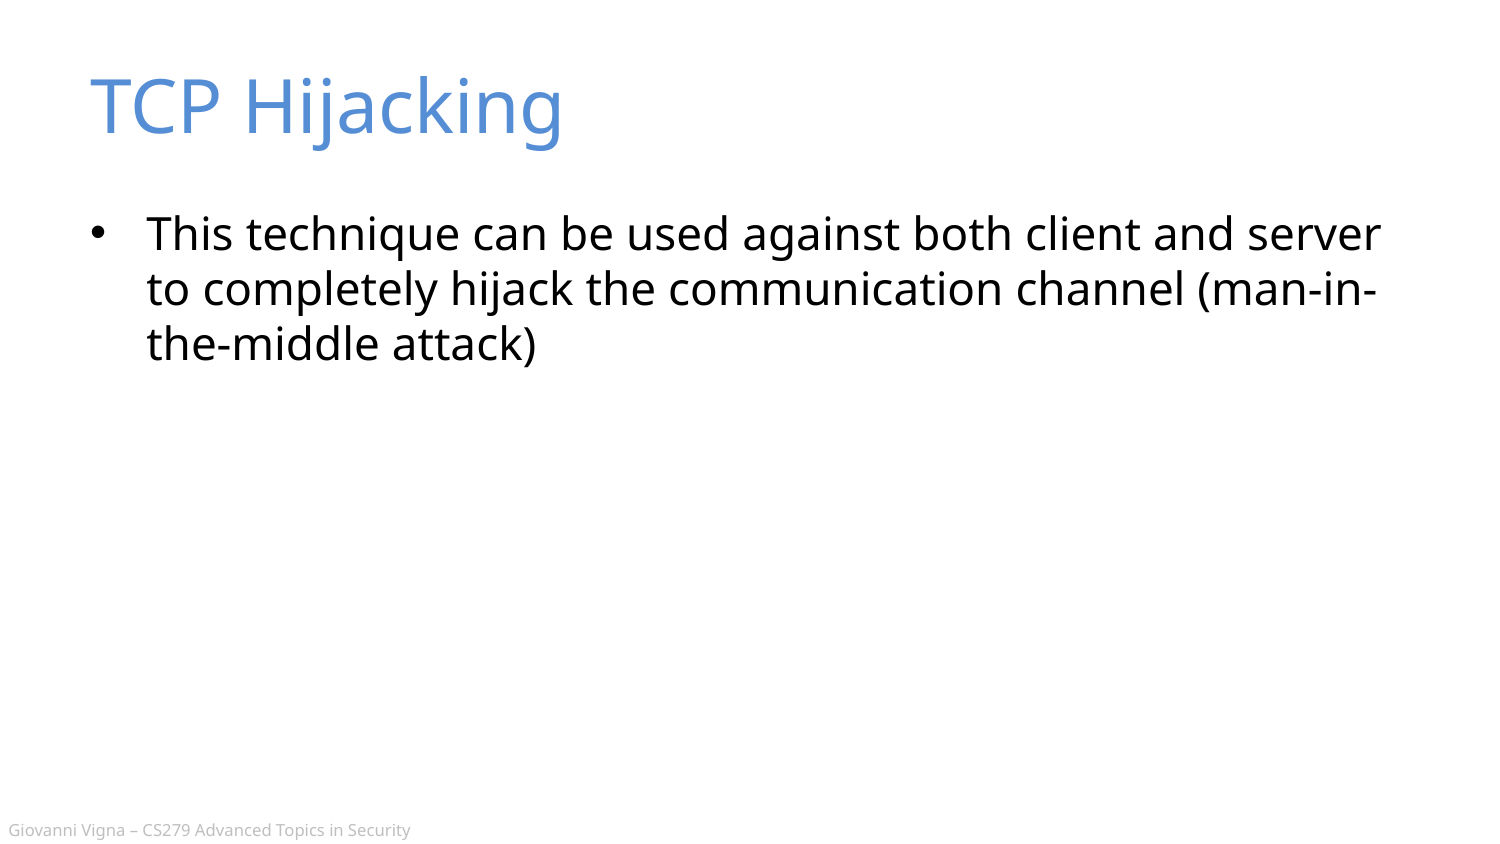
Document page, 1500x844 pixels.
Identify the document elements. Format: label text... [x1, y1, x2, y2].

title TCP Hijacking [75, 33, 1425, 175]
list This technique can be used against both client and server to completely hijack the communication channel (man-in-the-middle attack) [75, 196, 1425, 813]
